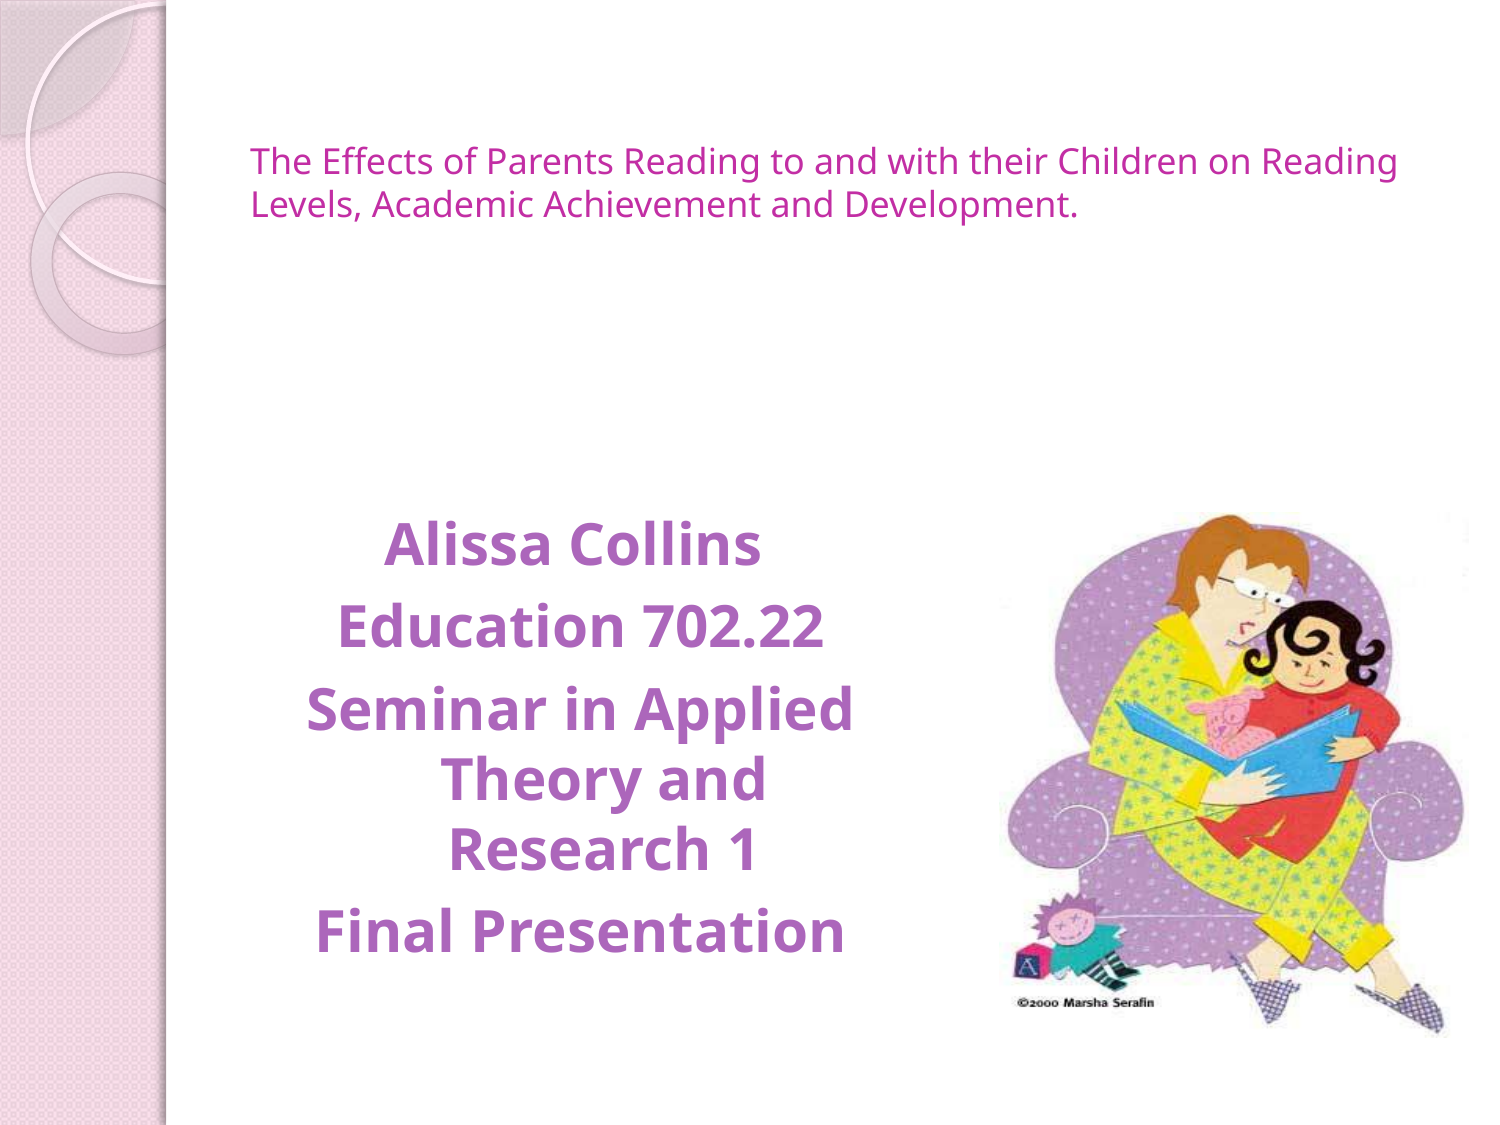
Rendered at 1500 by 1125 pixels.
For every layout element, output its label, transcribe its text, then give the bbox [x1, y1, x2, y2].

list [999, 512, 1469, 1039]
title The Effects of Parents Reading to and with their Children on Reading Levels, Academic Achievement and Development. [235, 45, 1466, 233]
list Alissa Collins Education 702.22 Seminar in Applied Theory and Research 1 Final Presentation [235, 500, 913, 1015]
